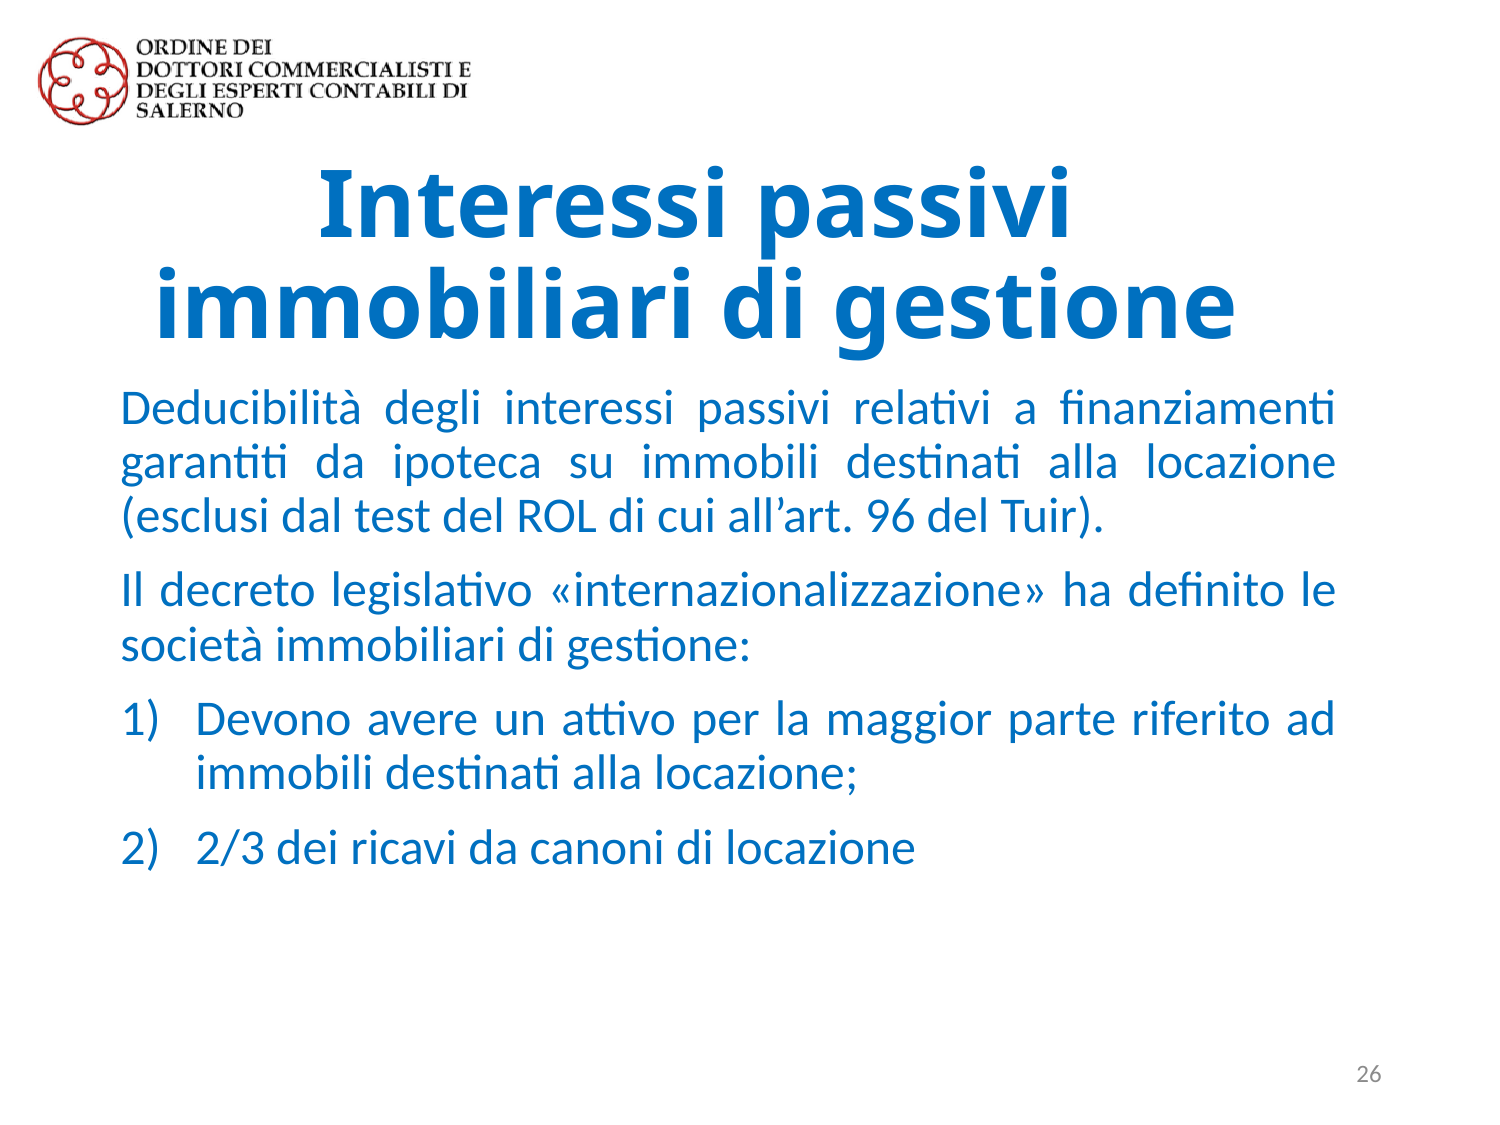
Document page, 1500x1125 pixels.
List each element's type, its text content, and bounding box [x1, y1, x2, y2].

title Interessi passivi immobiliari di gestione [58, 149, 1334, 256]
slide_number 26 [1059, 1042, 1397, 1103]
subtitle Deducibilità degli interessi passivi relativi a finanziamenti garantiti da ipoteca su immobili destinati alla locazione (esclusi dal test del ROL di cui all’art. 96 del Tuir). Il decreto legislativo «internazionalizzazione» ha definito le società immobiliari di gestione: Devono avere un attivo per la maggior parte riferito ad immobili destinati alla locazione; 2/3 dei ricavi da canoni di locazione [105, 373, 1353, 1012]
picture [29, 29, 479, 127]
